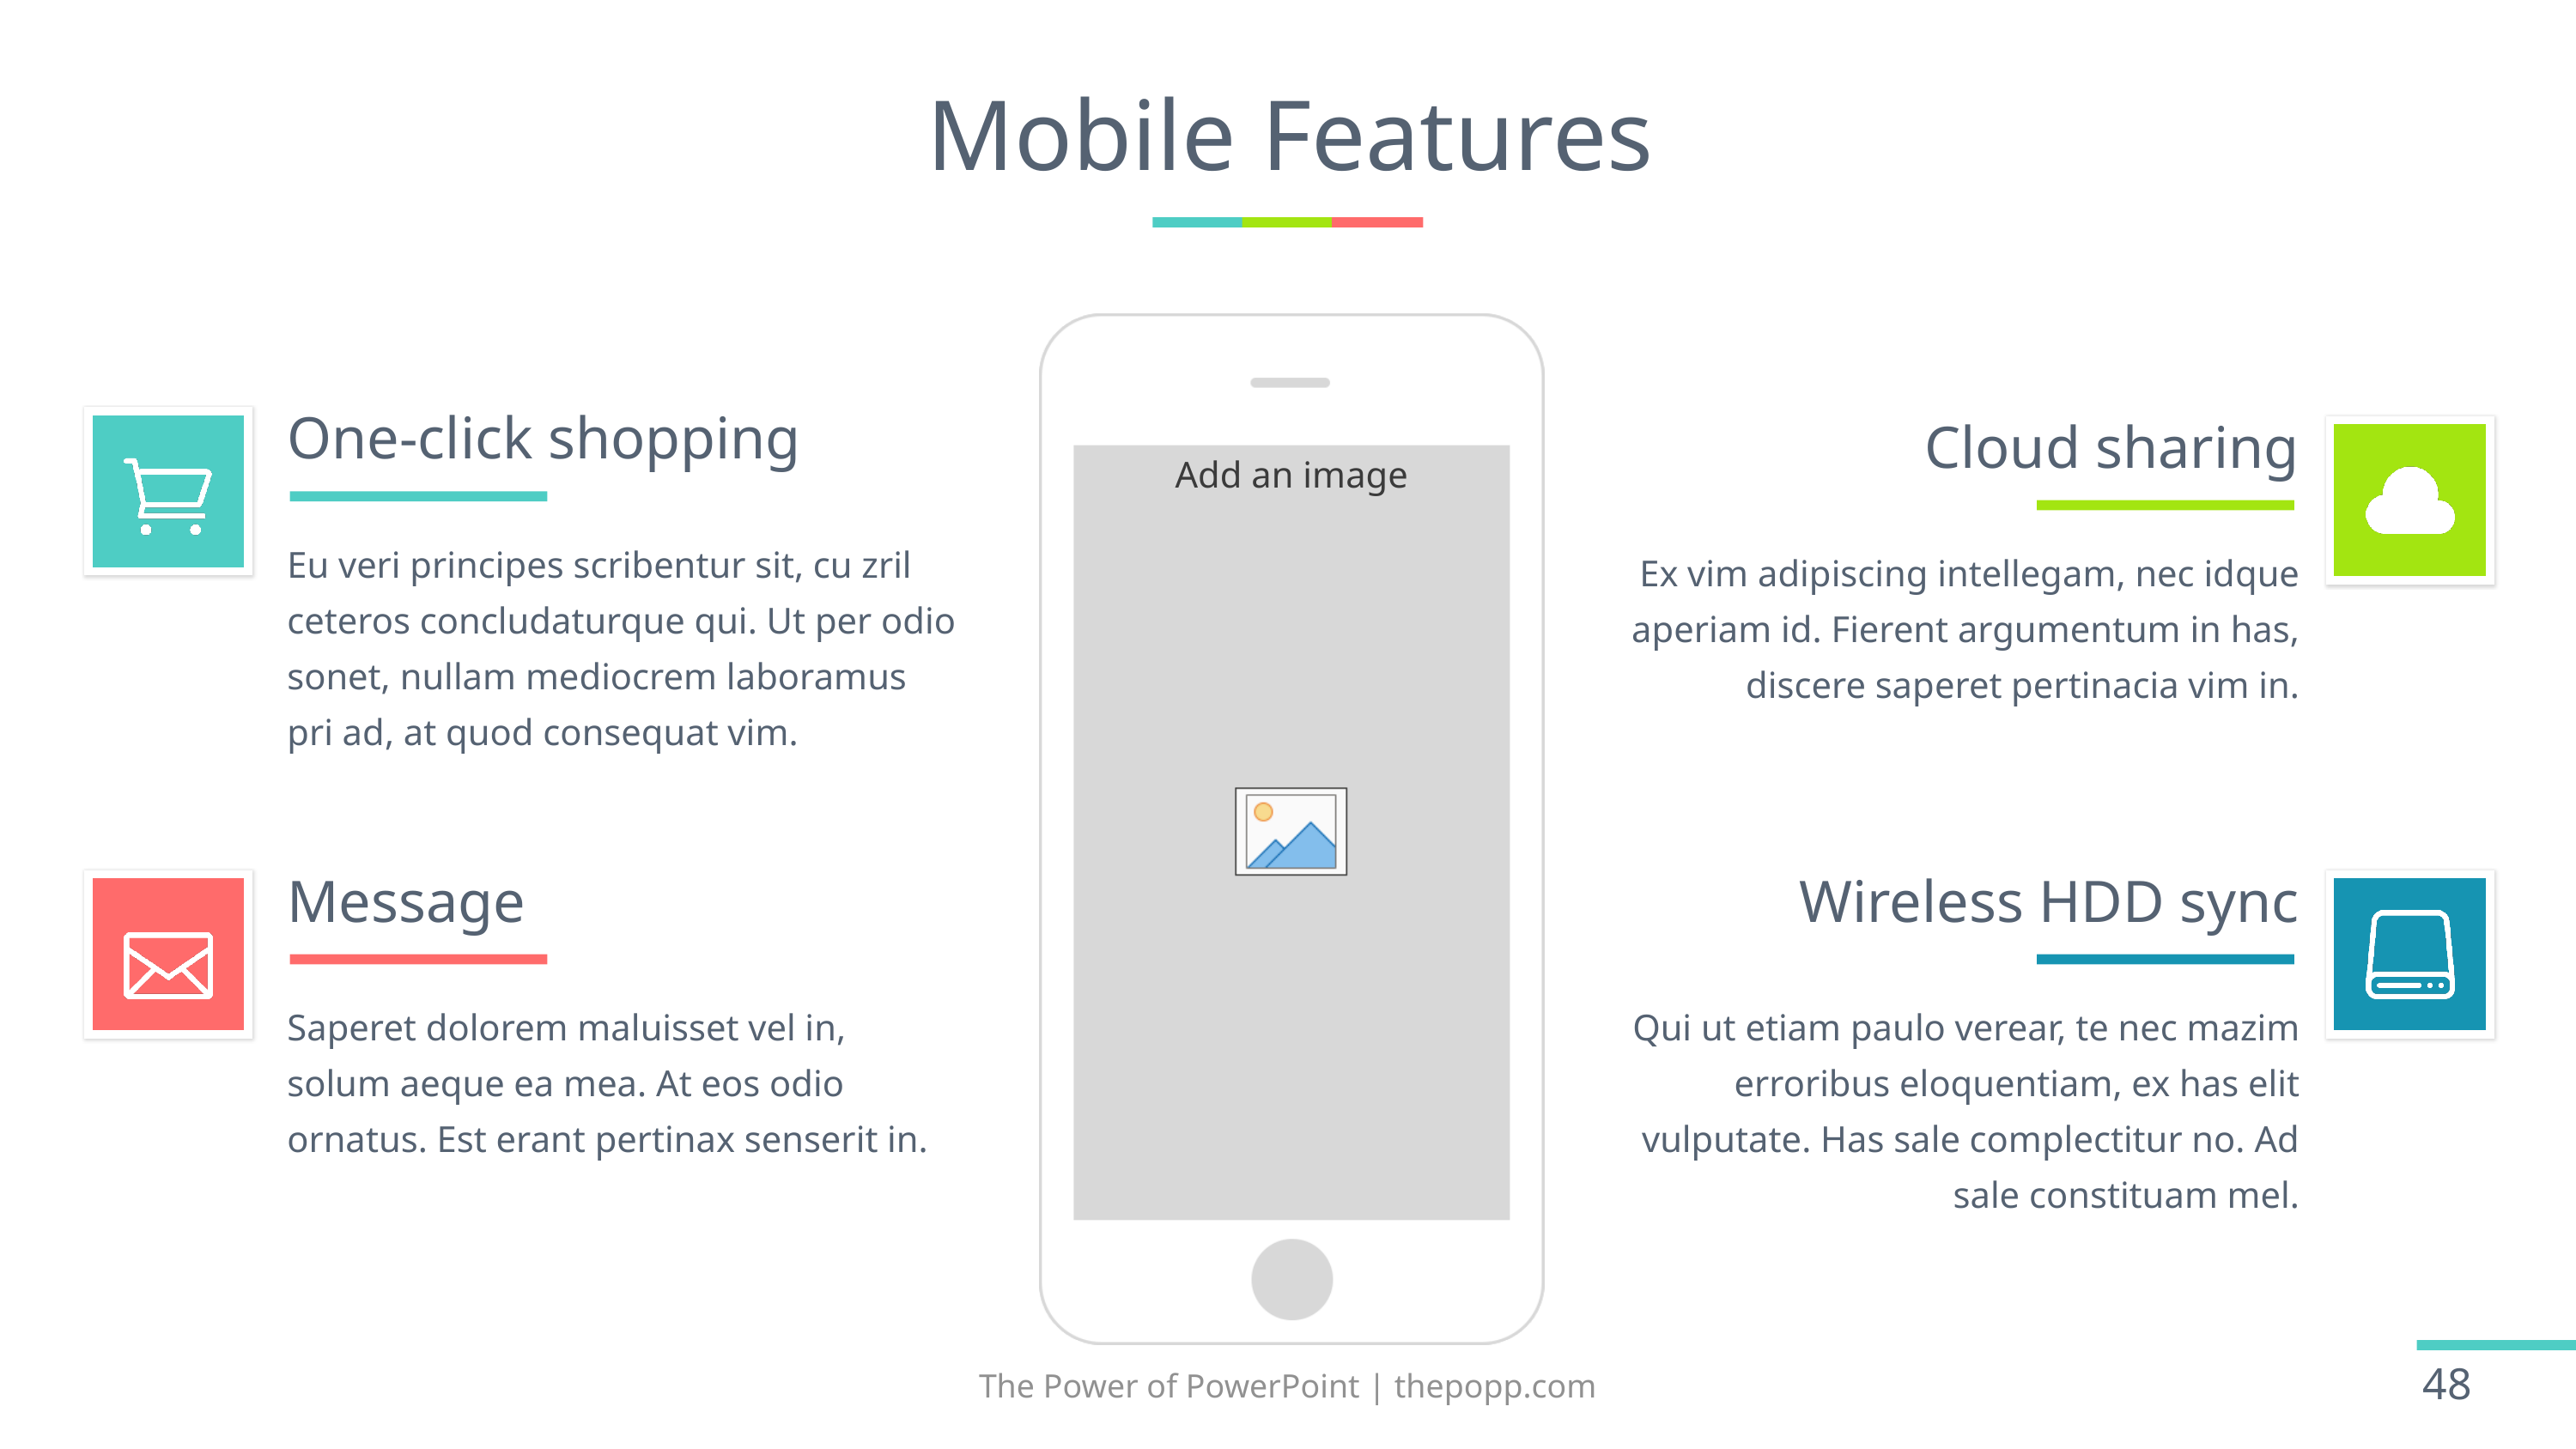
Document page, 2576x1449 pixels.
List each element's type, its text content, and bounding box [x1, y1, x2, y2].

list Cloud sharing [1604, 392, 2313, 498]
list Saperet dolorem maluisset vel in, solum aeque ea mea. At eos odio ornatus. Est erant pertinax senserit in. [274, 985, 971, 1276]
list One-click shopping [274, 383, 971, 489]
list Qui ut etiam paulo verear, te nec mazim erroribus eloquentiam, ex has elit vulputate. Has sale complectitur no. Ad sale constituam mel. [1604, 985, 2313, 1276]
list Wireless HDD sync [1604, 846, 2313, 952]
slide_number 48 [2409, 1351, 2576, 1421]
picture [2366, 910, 2455, 999]
picture [124, 910, 213, 999]
list Ex vim adipiscing intellegam, nec idque aperiam id. Fierent argumentum in has, discere saperet pertinacia vim in. [1604, 531, 2313, 822]
title Mobile Features [69, 49, 2512, 230]
picture [124, 446, 213, 536]
picture [1039, 313, 1545, 1345]
list Message [274, 846, 971, 952]
picture [2366, 455, 2455, 545]
footer The Power of PowerPoint | thepopp.com [853, 1349, 1723, 1427]
list Eu veri principes scribentur sit, cu zril ceteros concludaturque qui. Ut per odio sonet, nullam mediocrem laboramus pri ad, at quod consequat vim. [274, 523, 971, 813]
